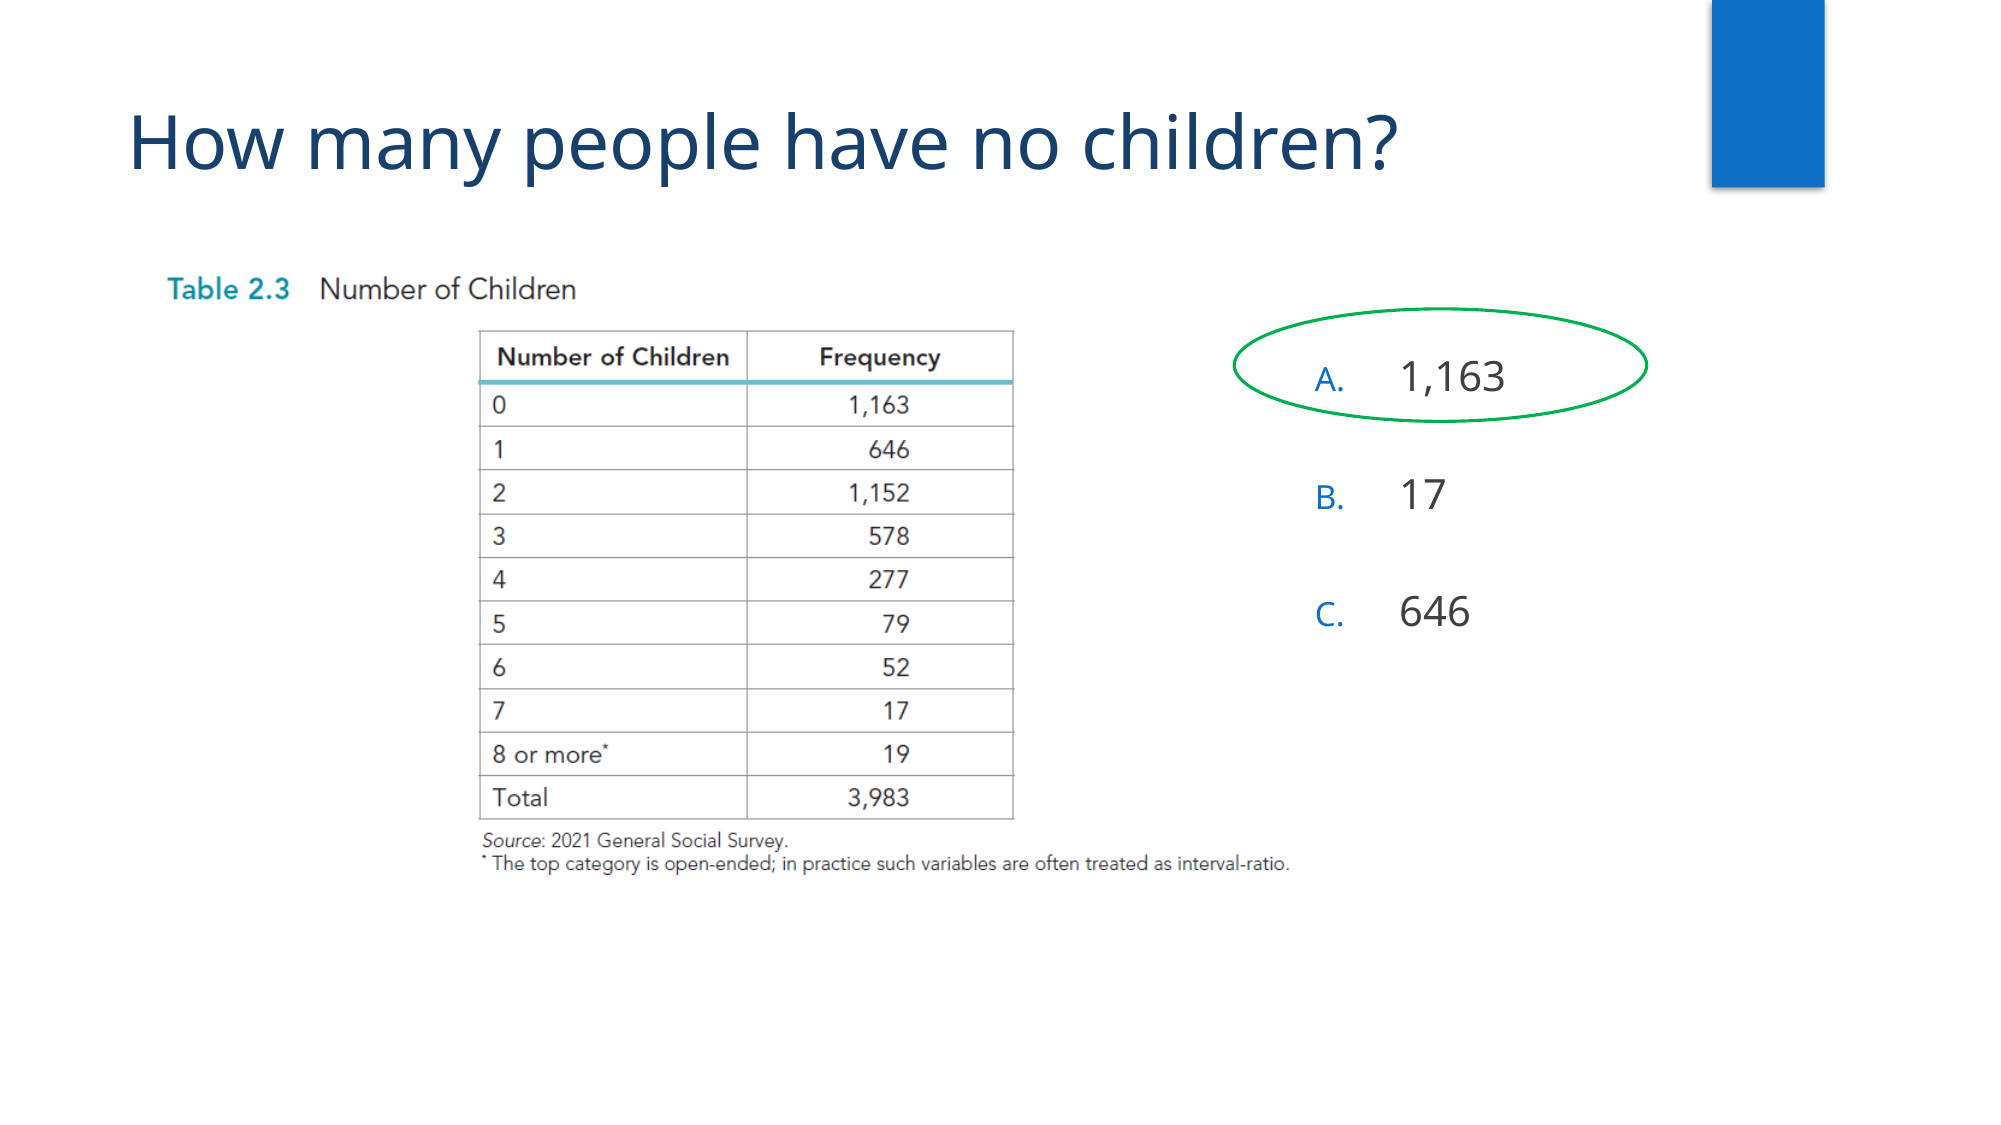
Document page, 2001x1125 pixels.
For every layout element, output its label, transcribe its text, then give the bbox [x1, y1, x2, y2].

list 1,163 17 646 [1532, 312, 1616, 333]
list 1,163 17 646 [1308, 312, 1349, 320]
list 1,163 17 646 [1308, 397, 1616, 788]
picture [162, 274, 1301, 876]
text_box [1308, 307, 1649, 423]
title How many people have no children? [112, 81, 1550, 198]
